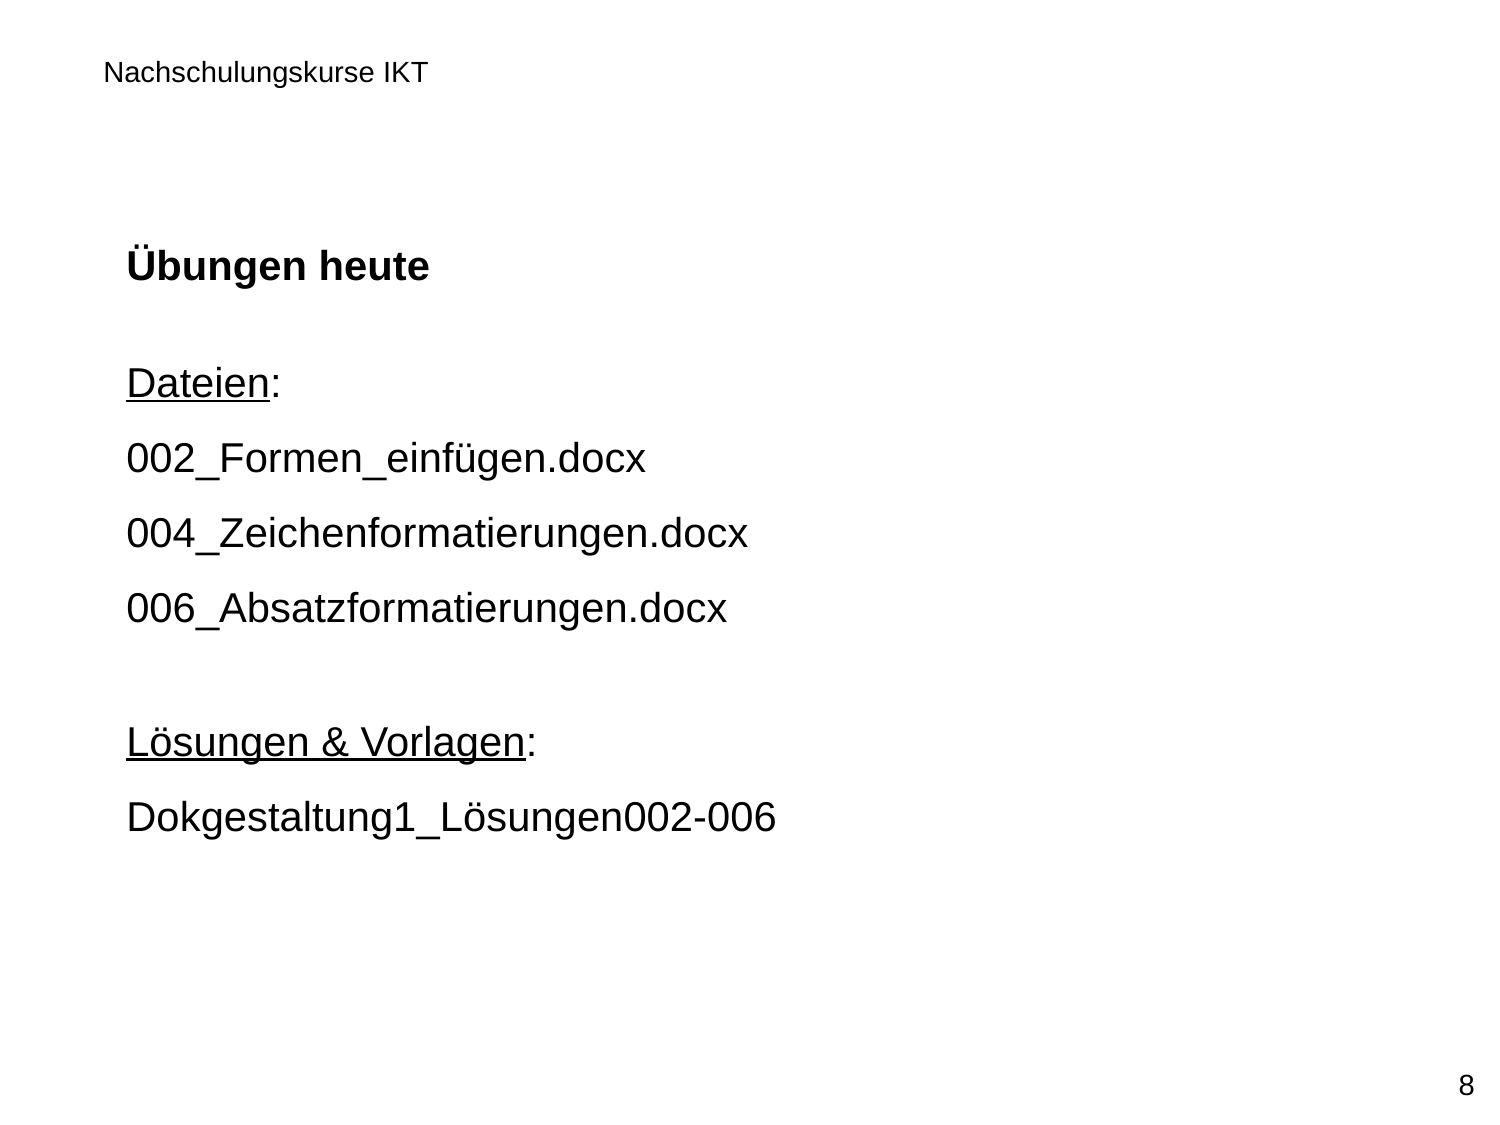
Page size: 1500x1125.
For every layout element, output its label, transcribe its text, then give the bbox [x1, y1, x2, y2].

title Nachschulungskurse IKT [88, 42, 1425, 135]
slide_number 8 [1139, 1058, 1490, 1125]
list Übungen heute Dateien: 002_Formen_einfügen.docx 004_Zeichenformatierungen.docx 006_Absatzformatierungen.docx Lösungen & Vorlagen: Dokgestaltung1_Lösungen002-006 [111, 231, 1389, 905]
